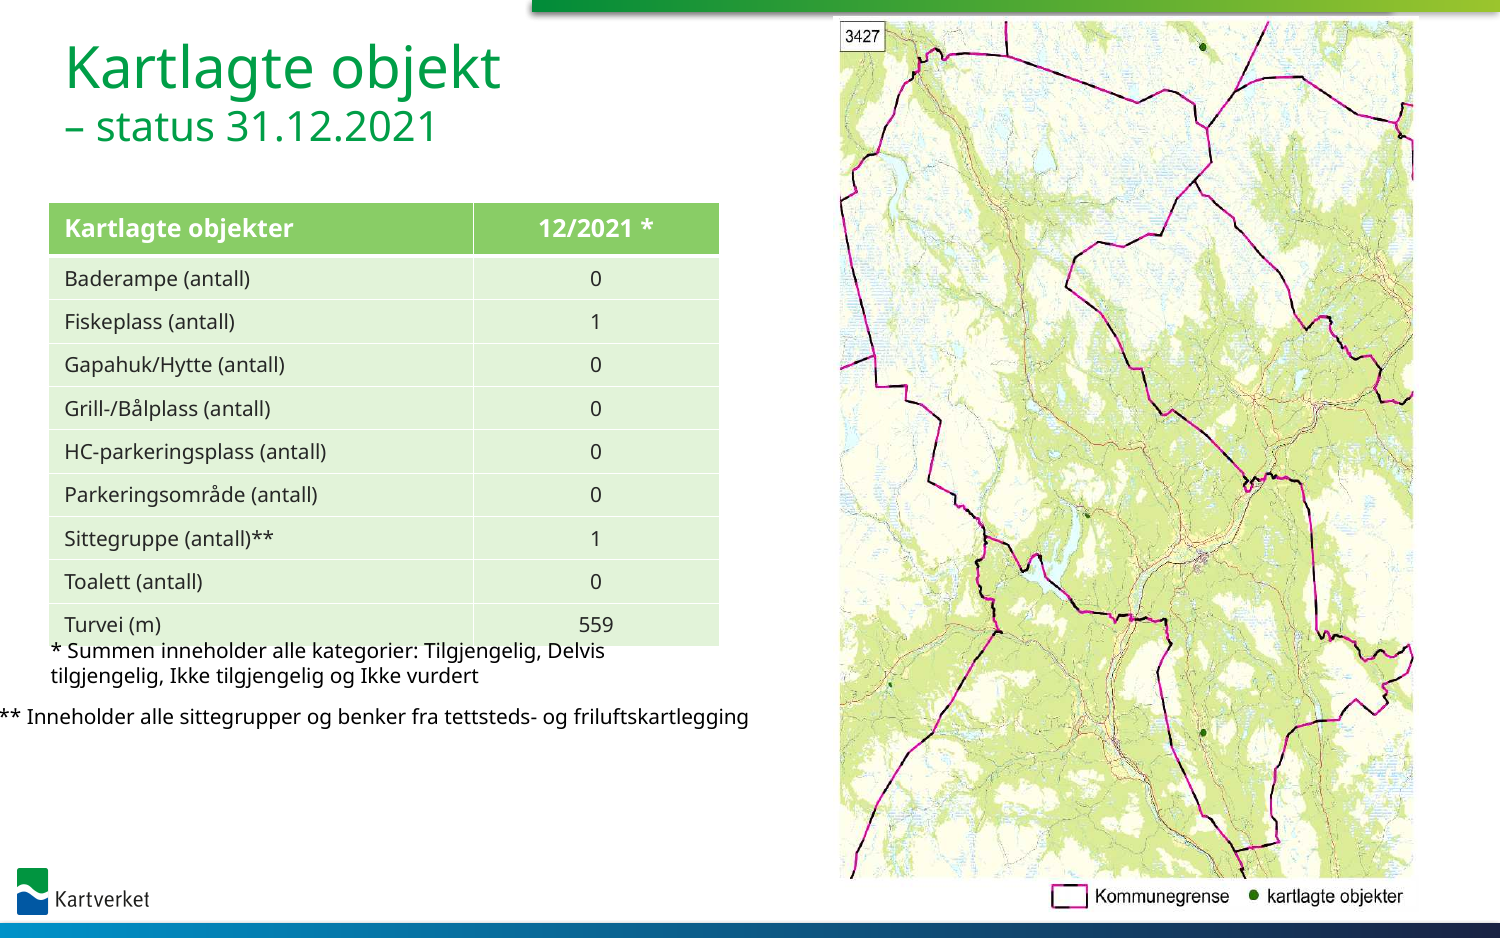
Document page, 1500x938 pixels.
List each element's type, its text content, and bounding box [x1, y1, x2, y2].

table_cell Gapahuk/Hytte (antall) [49, 344, 473, 386]
table_cell Grill-/Bålplass (antall) [49, 387, 473, 429]
table_cell 0 [474, 430, 719, 473]
table_cell Toalett (antall) [49, 560, 473, 603]
text_box ** Inneholder alle sittegrupper og benker fra tettsteds- og friluftskartlegging [0, 696, 765, 736]
text_box * Summen inneholder alle kategorier: Tilgjengelig, Delvis tilgjengelig, Ikke tilgjengelig og Ikke vurdert [35, 630, 721, 696]
table_cell 0 [474, 344, 719, 386]
table_cell 0 [474, 387, 719, 429]
table_header Kartlagte objekter [49, 203, 473, 254]
table_cell 1 [474, 300, 719, 343]
table_cell Fiskeplass (antall) [49, 300, 473, 343]
table_cell Baderampe (antall) [49, 258, 473, 299]
table_cell HC-parkeringsplass (antall) [49, 430, 473, 473]
table_cell 559 [474, 604, 719, 630]
text_box Kartlagte objekt – status 31.12.2021 [1424, 26, 1431, 158]
table_header 12/2021 * [474, 203, 719, 254]
table_cell 0 [474, 258, 719, 299]
table_cell 0 [474, 474, 719, 516]
table_cell Turvei (m) [49, 604, 473, 630]
picture [833, 16, 1419, 913]
table_cell Sittegruppe (antall)** [49, 517, 473, 559]
text_box Kartlagte objekt – status 31.12.2021 [49, 26, 828, 158]
table_cell Parkeringsområde (antall) [49, 474, 473, 516]
table_cell 0 [474, 560, 719, 603]
table_cell 1 [474, 517, 719, 559]
